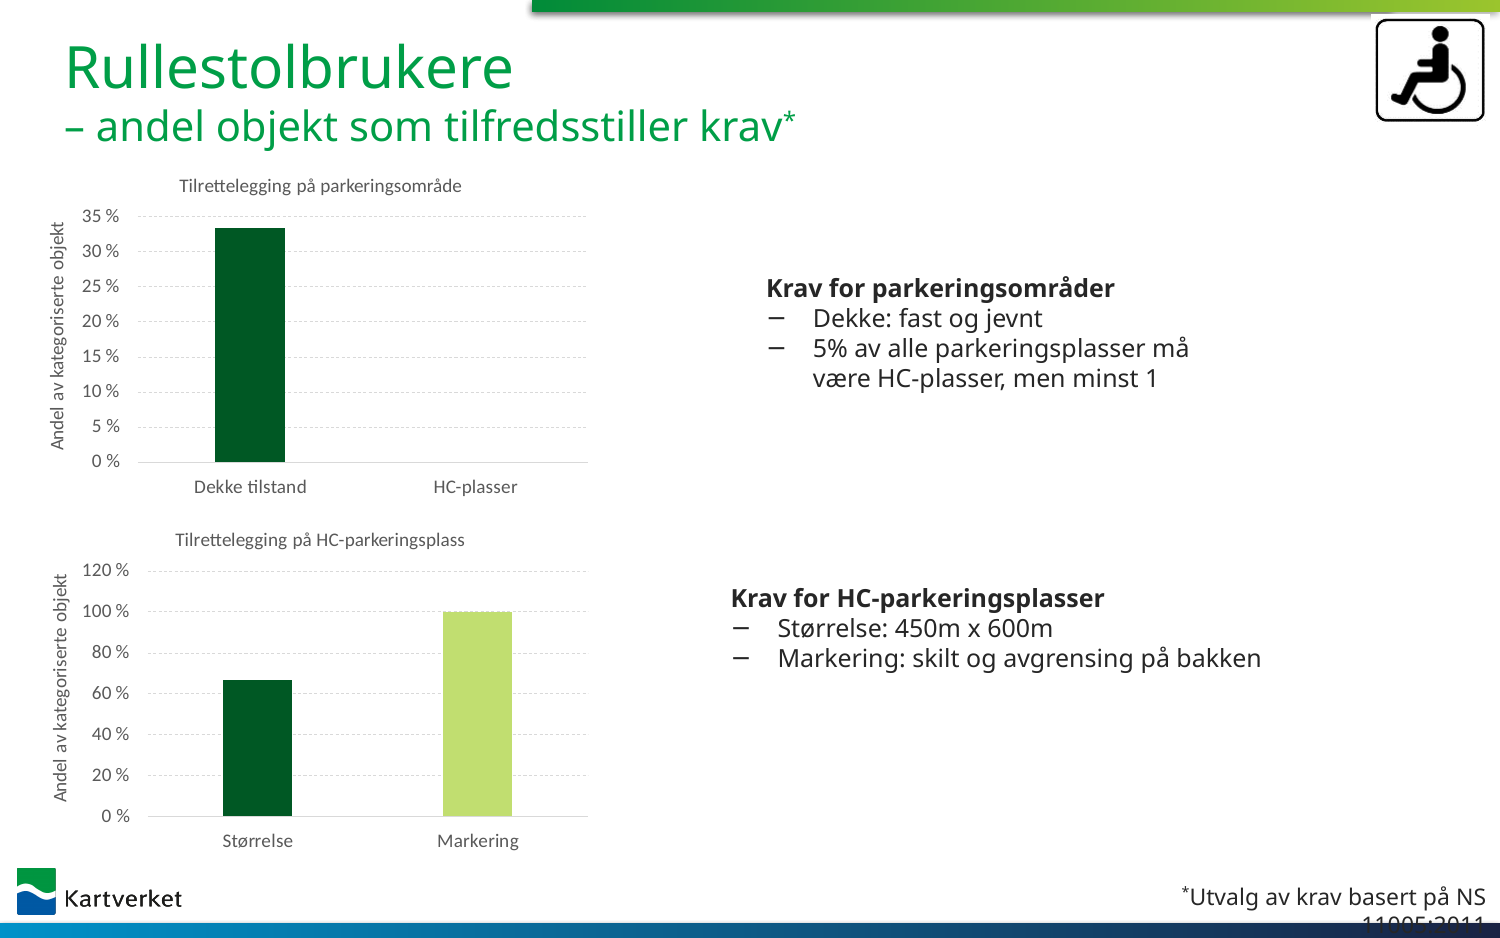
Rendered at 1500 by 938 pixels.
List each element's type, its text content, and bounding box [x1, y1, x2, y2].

text_box Krav for HC-parkeringsplasser Størrelse: 450m x 600m Markering: skilt og avgrensing på bakken [715, 574, 1278, 680]
picture [1371, 13, 1491, 127]
text_box *Utvalg av krav basert på NS 11005:2011 [1068, 873, 1500, 938]
text_box Krav for parkeringsområder Dekke: fast og jevnt 5% av alle parkeringsplasser må være HC-plasser, men minst 1 [751, 264, 1232, 400]
picture [41, 520, 599, 859]
picture [41, 166, 599, 505]
text_box Rullestolbrukere – andel objekt som tilfredsstiller krav* [49, 23, 1431, 158]
